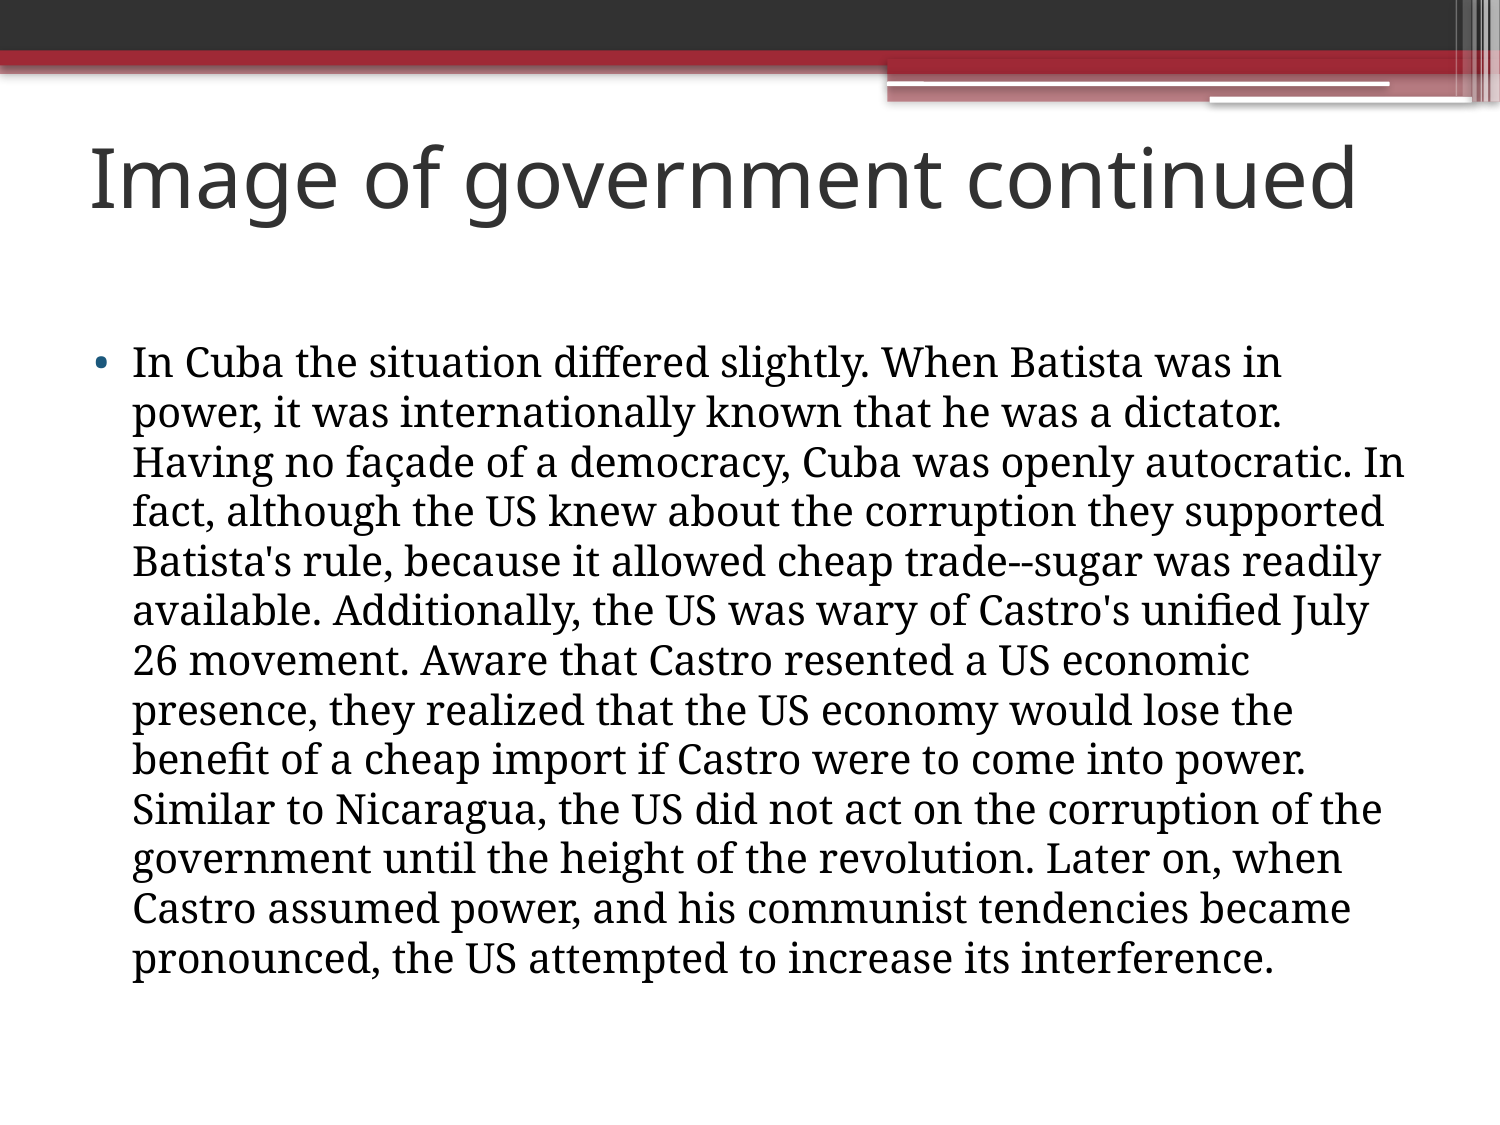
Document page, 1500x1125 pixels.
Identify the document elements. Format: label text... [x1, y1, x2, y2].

title Image of government continued [75, 112, 1400, 238]
list In Cuba the situation differed slightly. When Batista was in power, it was internationally known that he was a dictator. Having no façade of a democracy, Cuba was openly autocratic. In fact, although the US knew about the corruption they supported Batista's rule, because it allowed cheap trade--sugar was readily available. Additionally, the US was wary of Castro's unified July 26 movement. Aware that Castro resented a US economic presence, they realized that the US economy would lose the benefit of a cheap import if Castro were to come into power. Similar to Nicaragua, the US did not act on the corruption of the government until the height of the revolution. Later on, when Castro assumed power, and his communist tendencies became pronounced, the US attempted to increase its interference. [62, 275, 1425, 1029]
